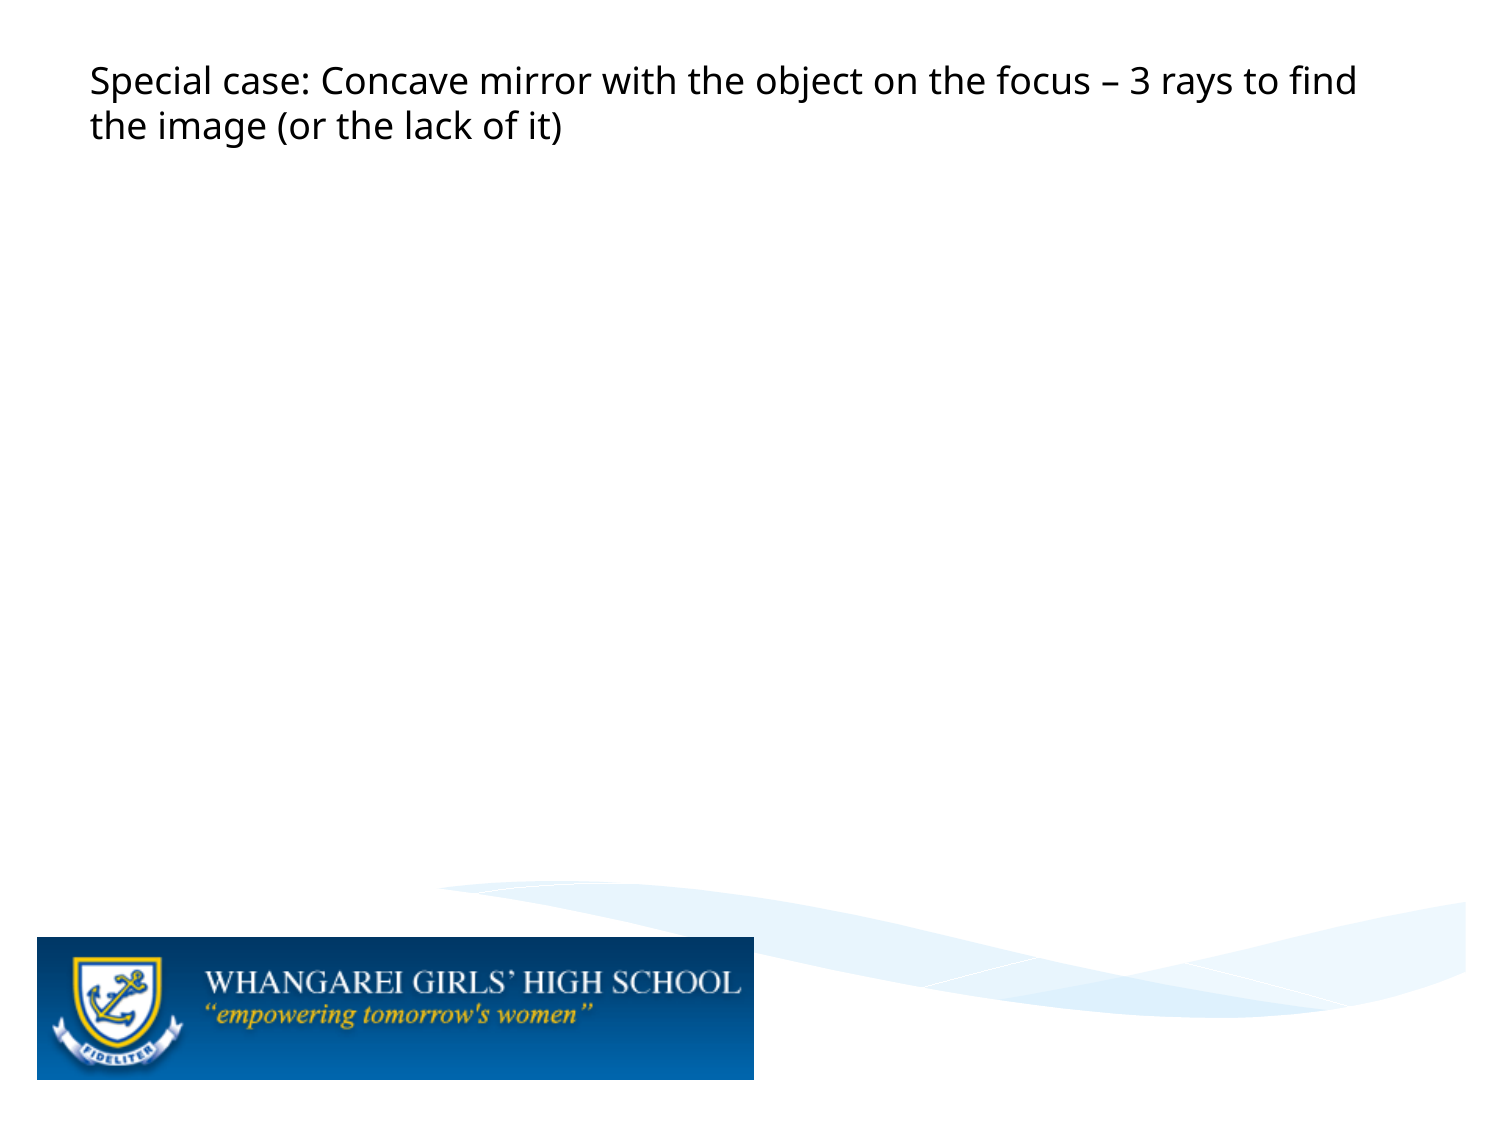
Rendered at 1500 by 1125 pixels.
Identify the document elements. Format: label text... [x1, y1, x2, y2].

text_box Special case: Concave mirror with the object on the focus – 3 rays to find the image (or the lack of it) [75, 49, 1388, 155]
picture [37, 937, 754, 1080]
